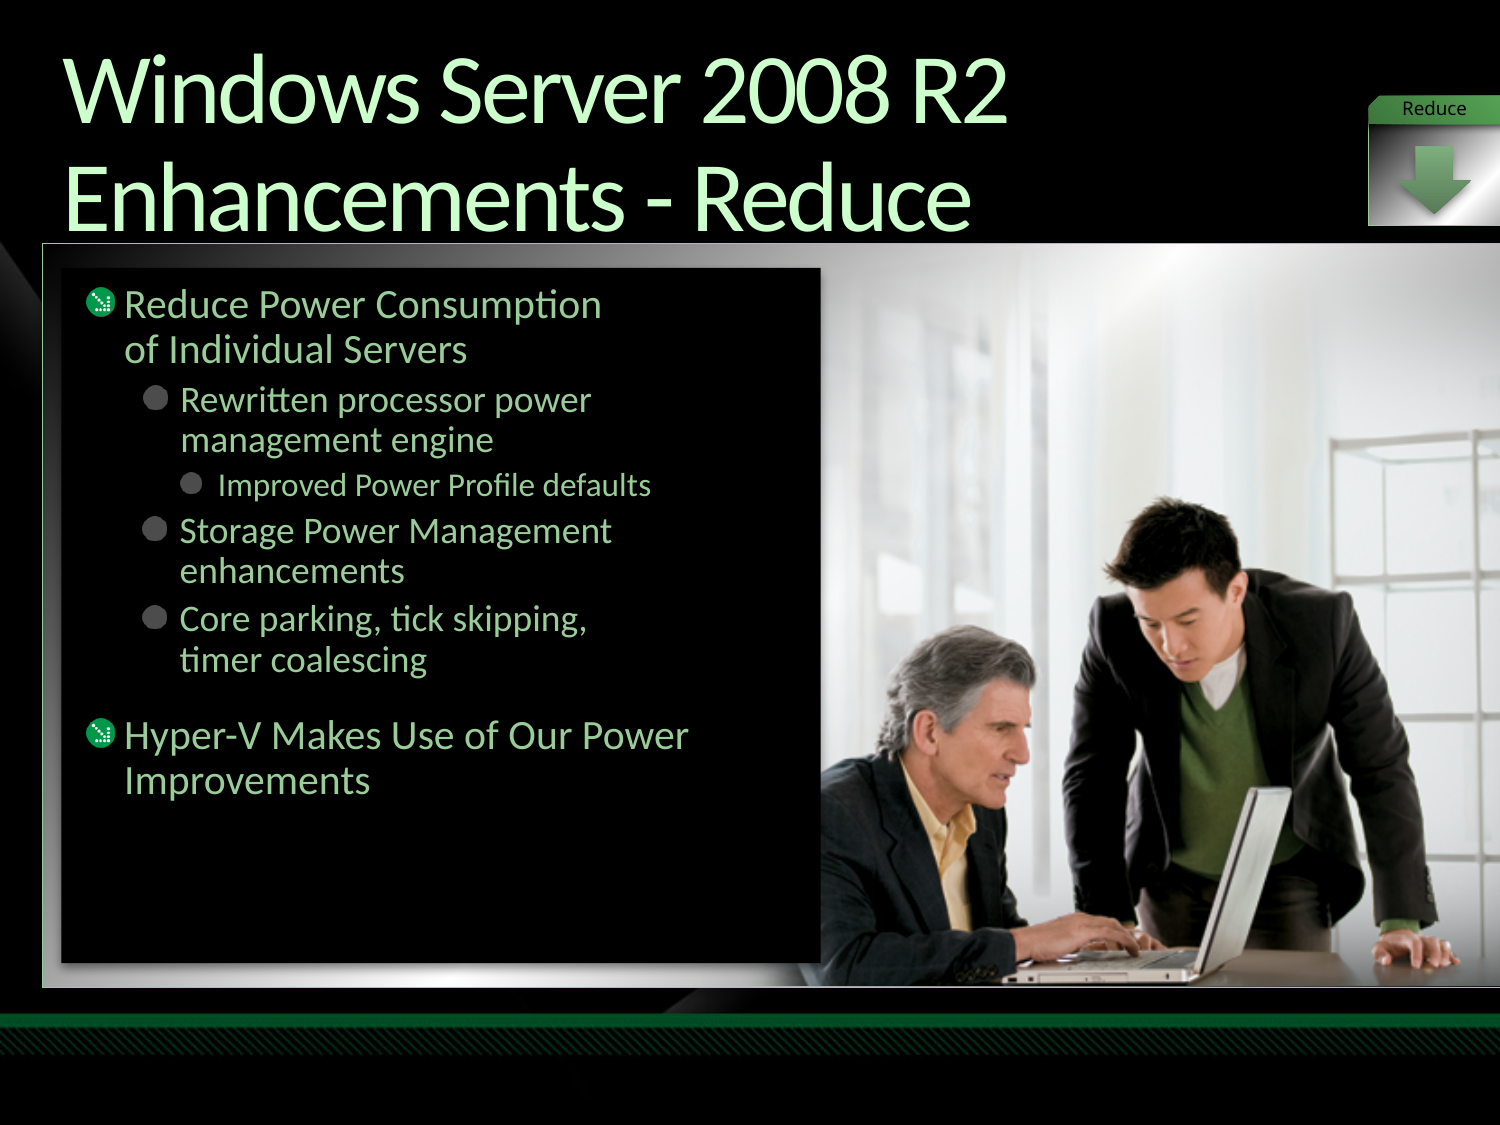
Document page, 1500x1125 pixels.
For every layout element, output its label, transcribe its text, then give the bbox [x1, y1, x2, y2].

picture [86, 718, 115, 748]
picture [86, 287, 115, 317]
list Reduce Power Consumption of Individual Servers Rewritten processor power management engine Improved Power Profile defaults Storage Power Management enhancements Core parking, tick skipping, timer coalescing Hyper-V Makes Use of Our Power Improvements [86, 282, 684, 867]
picture [0, 0, 1500, 1125]
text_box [1368, 89, 1500, 227]
picture [690, 245, 1500, 986]
picture [143, 385, 168, 410]
picture [142, 516, 167, 541]
picture [142, 605, 167, 629]
picture [180, 472, 202, 494]
title Windows Server 2008 R2 Enhancements - Reduce [62, 37, 1438, 183]
text_box [42, 243, 1500, 988]
text_box [61, 267, 684, 964]
